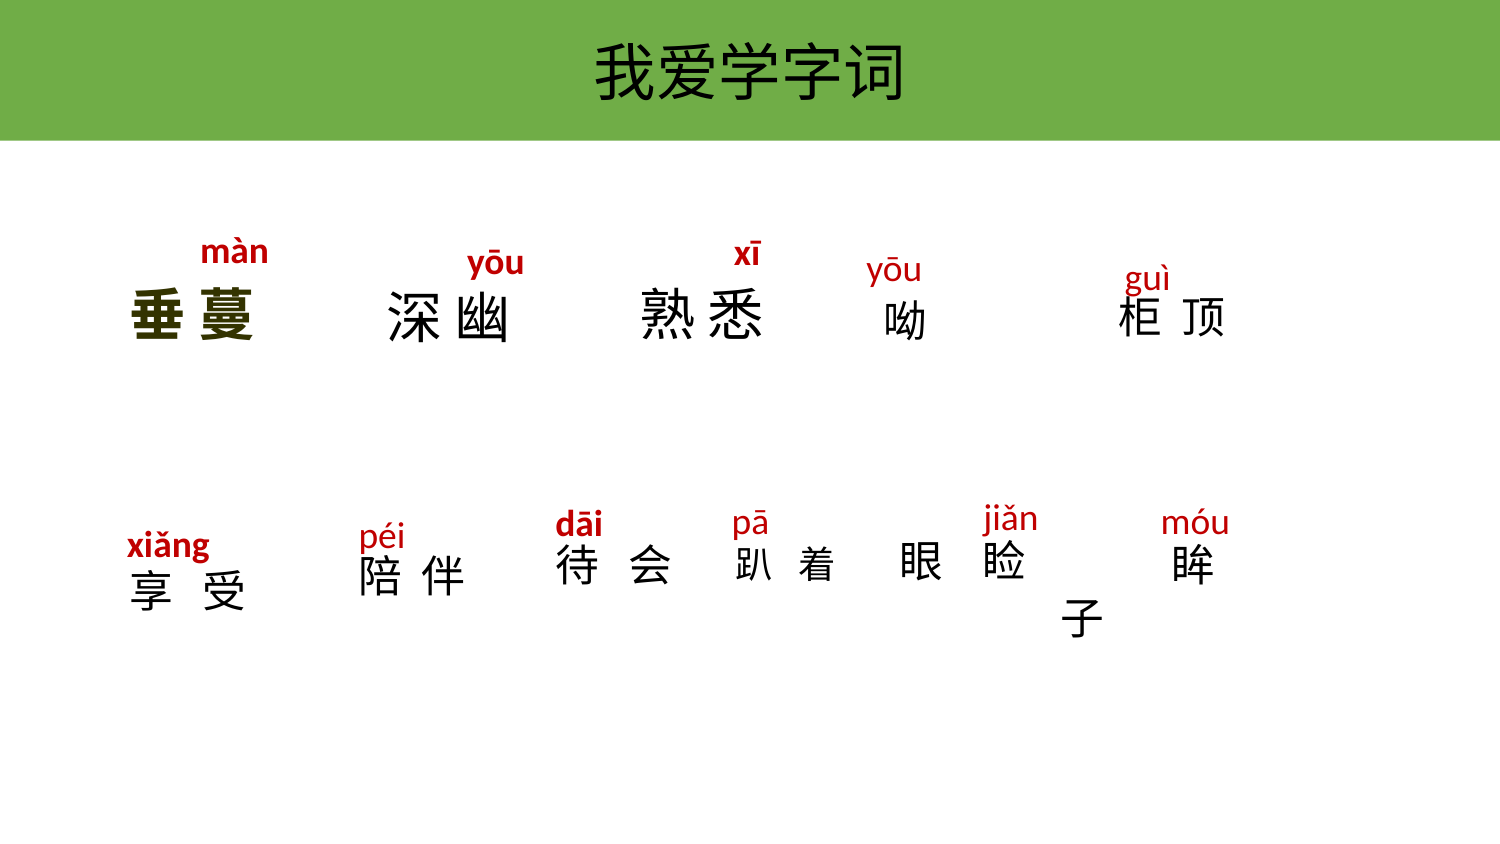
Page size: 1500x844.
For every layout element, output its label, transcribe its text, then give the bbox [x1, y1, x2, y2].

text_box pā [687, 491, 786, 549]
text_box màn [169, 219, 293, 277]
text_box 熟 悉 [627, 273, 821, 353]
text_box 眸 子 [1048, 532, 1306, 649]
text_box xī [687, 222, 800, 279]
text_box 柜 顶 [1106, 283, 1429, 348]
text_box péi [347, 504, 433, 562]
text_box 陪 伴 [347, 542, 546, 607]
text_box móu [1149, 491, 1314, 549]
text_box 眼 睑 [855, 527, 1041, 644]
text_box yōu [455, 231, 581, 288]
text_box 待 会 [544, 532, 756, 597]
text_box 趴 着 [691, 535, 855, 592]
text_box 深 幽 [374, 276, 616, 356]
text_box jiǎn [890, 452, 1095, 544]
text_box 呦 [839, 287, 989, 352]
text_box 垂 蔓 [118, 273, 363, 353]
text_box xiǎng [109, 478, 253, 571]
text_box 我爱学字词 [0, 0, 1500, 142]
text_box 享 受 [118, 558, 293, 623]
text_box yōu [855, 193, 934, 295]
text_box dāi [544, 493, 628, 550]
text_box guì [1106, 177, 1187, 304]
